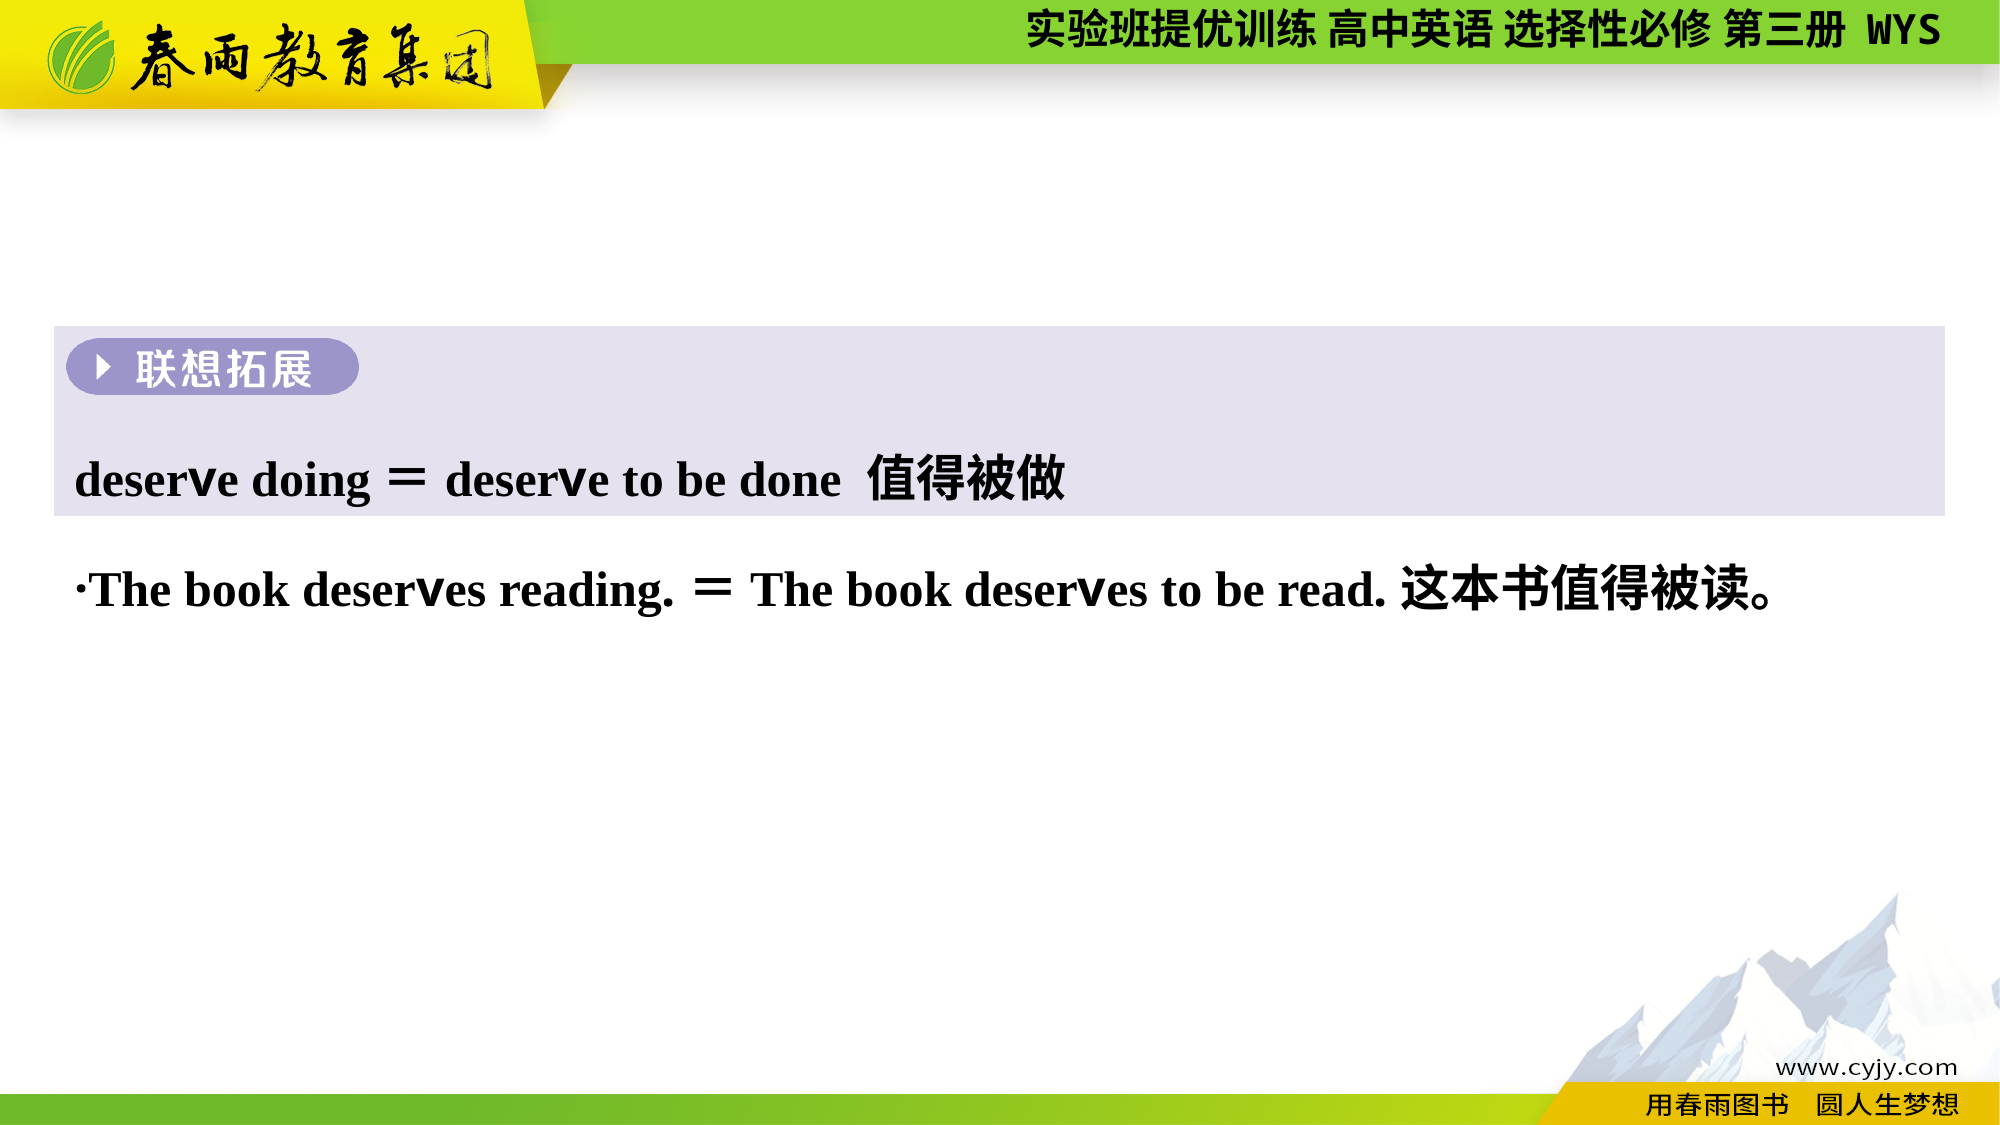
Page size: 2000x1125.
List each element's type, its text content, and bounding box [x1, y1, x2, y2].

text_box ·The book deserves reading.＝The book deserves to be read.这本书值得被读。 [59, 527, 1944, 624]
picture [0, 0, 2000, 1125]
